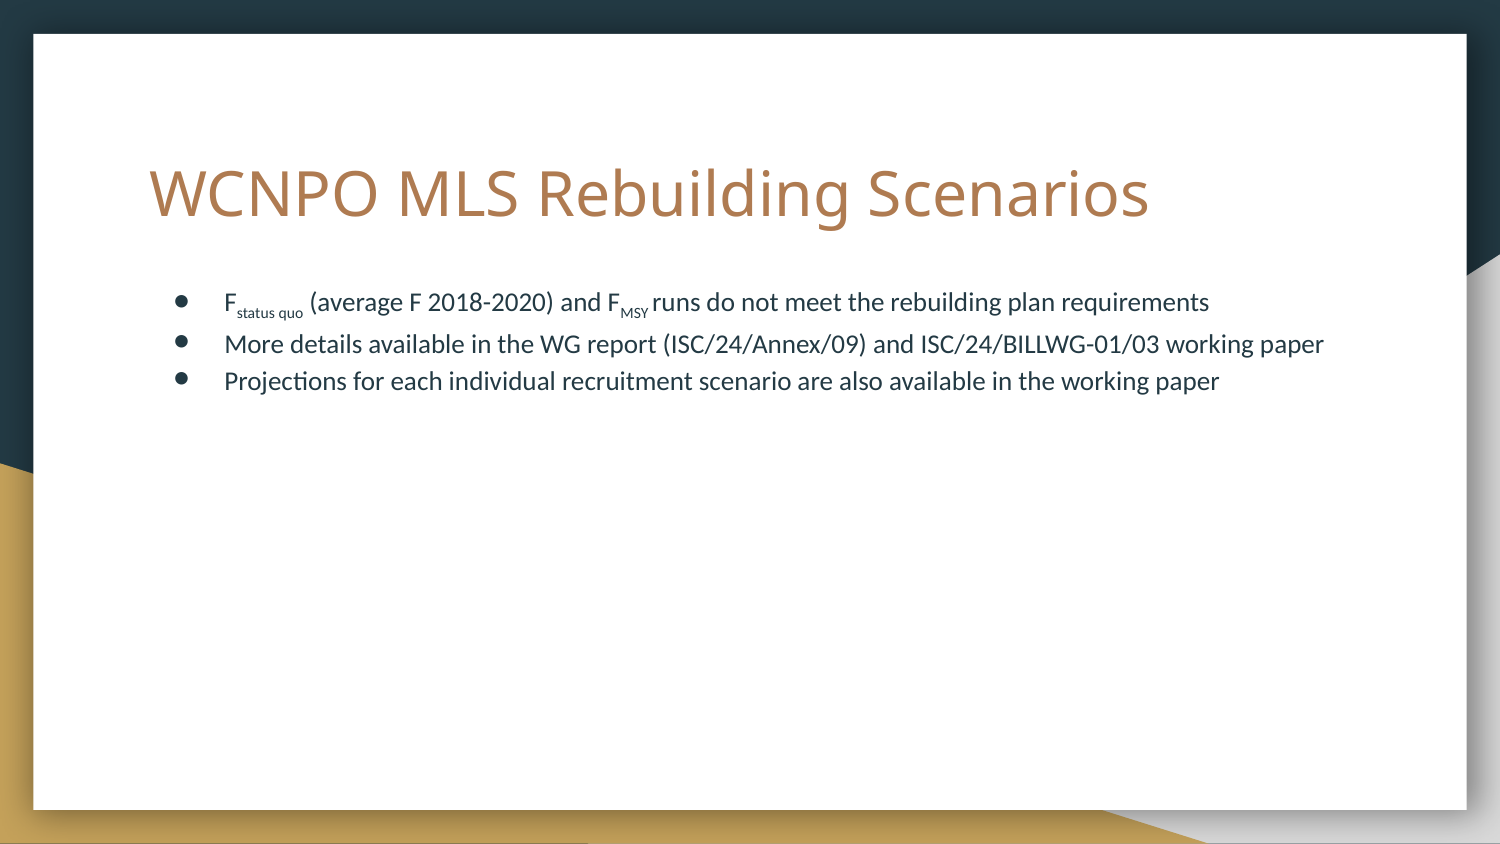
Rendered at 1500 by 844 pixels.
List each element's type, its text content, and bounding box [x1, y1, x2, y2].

list Fstatus quo (average F 2018-2020) and FMSY runs do not meet the rebuilding plan requirements More details available in the WG report (ISC/24/Annex/09) and ISC/24/BILLWG-01/03 working paper Projections for each individual recruitment scenario are also available in the working paper [134, 264, 1366, 428]
title WCNPO MLS Rebuilding Scenarios [134, 138, 1366, 264]
